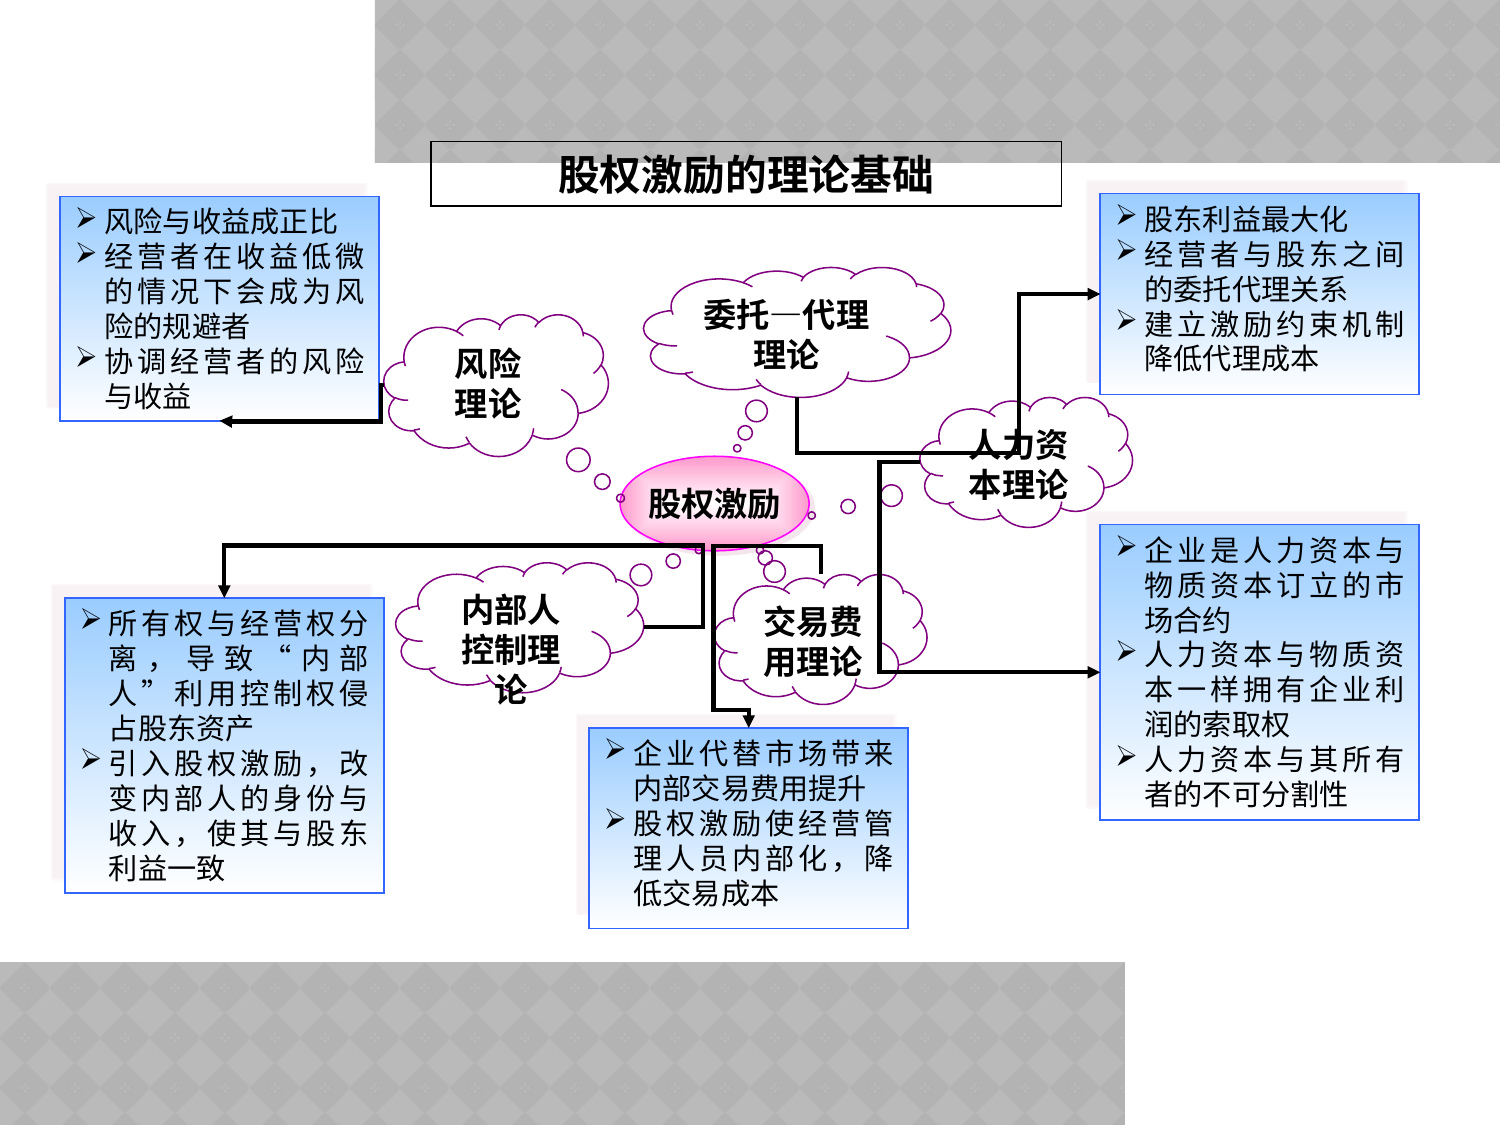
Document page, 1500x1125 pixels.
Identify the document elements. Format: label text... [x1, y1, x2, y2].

text_box 委托—代理理论 [643, 267, 948, 398]
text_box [990, 562, 1137, 637]
text_box 内部人控制理论 [666, 553, 681, 569]
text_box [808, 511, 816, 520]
text_box 股权激励的理论基础 [430, 141, 1062, 207]
text_box 人力资本理论 [883, 484, 903, 507]
text_box 股东利益最大化 经营者与股东之间的委托代理关系 建立激励约束机制降低代理成本 [1100, 193, 1420, 395]
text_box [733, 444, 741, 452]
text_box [949, 293, 1101, 333]
text_box 内部人控制理论 [630, 564, 652, 586]
text_box 风险 理论 [383, 314, 609, 457]
text_box 企业代替市场带来内部交易费用提升 股权激励使经营管理人员内部化，降低交易成本 [589, 727, 909, 929]
text_box 所有权与经营权分离，导致“内部人”利用控制权侵占股东资产 引入股权激励，改变内部人的身份与收入，使其与股东利益一致 [64, 597, 384, 894]
text_box 风险与收益成正比 经营者在收益低微的情况下会成为风险的规避者 协调经营者的风险与收益 [60, 196, 380, 421]
text_box 交易费用理论 [756, 549, 786, 583]
text_box 委托—代理理论 [745, 400, 768, 422]
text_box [714, 638, 750, 729]
text_box 人力资本理论 [919, 397, 1133, 528]
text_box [357, 435, 387, 733]
text_box 交易费用理论 [883, 574, 928, 670]
text_box 风险 理论 [566, 448, 591, 472]
text_box 风险 理论 [594, 473, 611, 490]
text_box 内部人控制理论 [395, 562, 644, 693]
text_box 人力资本理论 [840, 499, 856, 514]
text_box 企业是人力资本与物质资本订立的市场合约 人力资本与物质资本一样拥有企业利润的索取权 人力资本与其所有者的不可分割性 [1100, 524, 1420, 821]
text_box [340, 299, 376, 577]
text_box 股权激励 [620, 456, 810, 551]
text_box 交易费用理论 [716, 574, 897, 705]
text_box 委托—代理理论 [738, 425, 753, 441]
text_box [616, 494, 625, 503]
